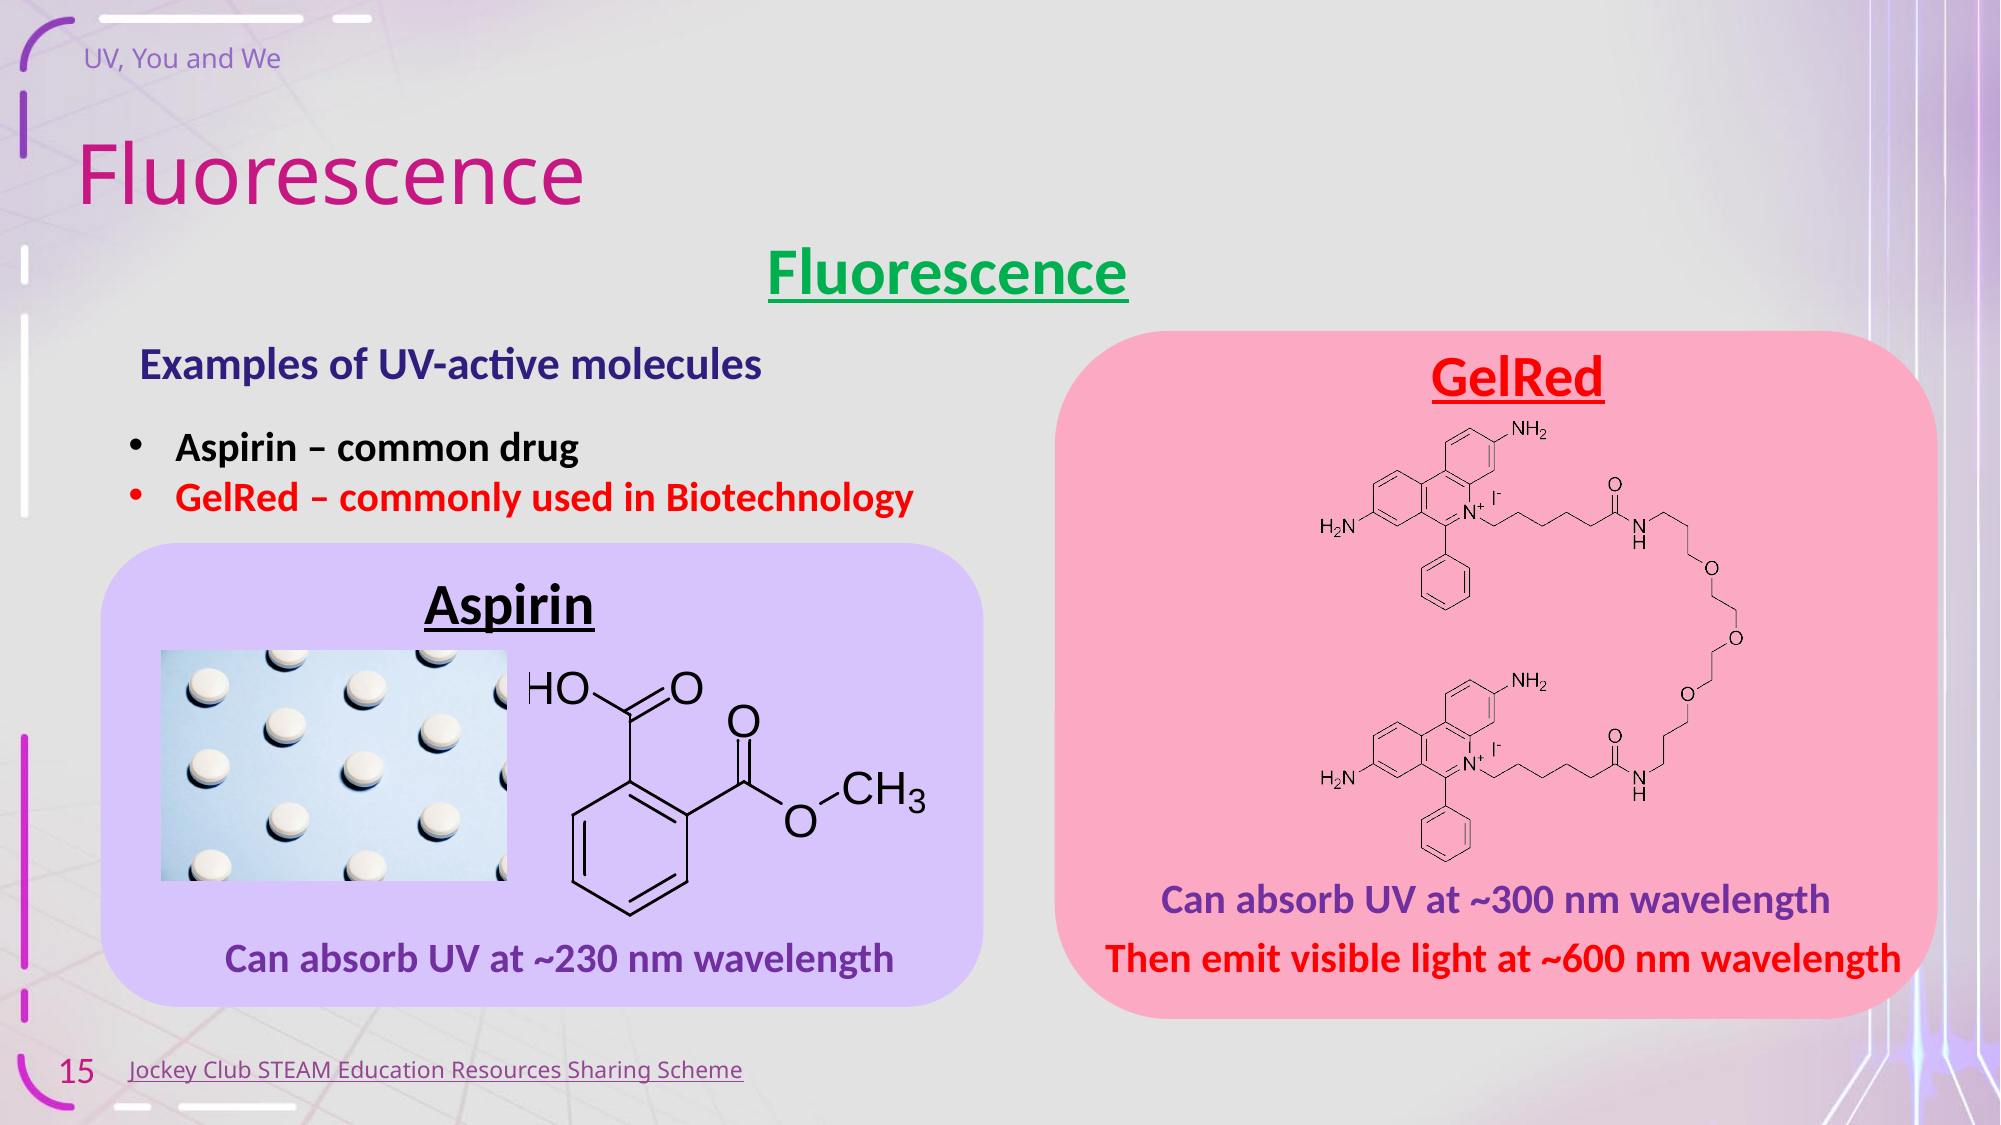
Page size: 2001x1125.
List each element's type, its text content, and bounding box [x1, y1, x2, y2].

text_box Can absorb UV at ~300 nm wavelength [1146, 864, 1847, 922]
text_box Aspirin [409, 558, 610, 644]
picture [0, 0, 2001, 1125]
title Fluorescence [61, 63, 1571, 279]
text_box [98, 540, 986, 1009]
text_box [529, 650, 957, 924]
text_box [1052, 328, 1940, 1022]
text_box Fluorescence [752, 220, 1144, 316]
text_box Then emit visible light at ~600 nm wavelength [1090, 922, 1918, 988]
text_box Aspirin – common drug GelRed – commonly used in Biotechnology [113, 412, 930, 527]
text_box Can absorb UV at ~230 nm wavelength [210, 922, 911, 988]
text_box Examples of UV-active molecules [124, 326, 778, 397]
text_box GelRed [1416, 330, 1620, 404]
